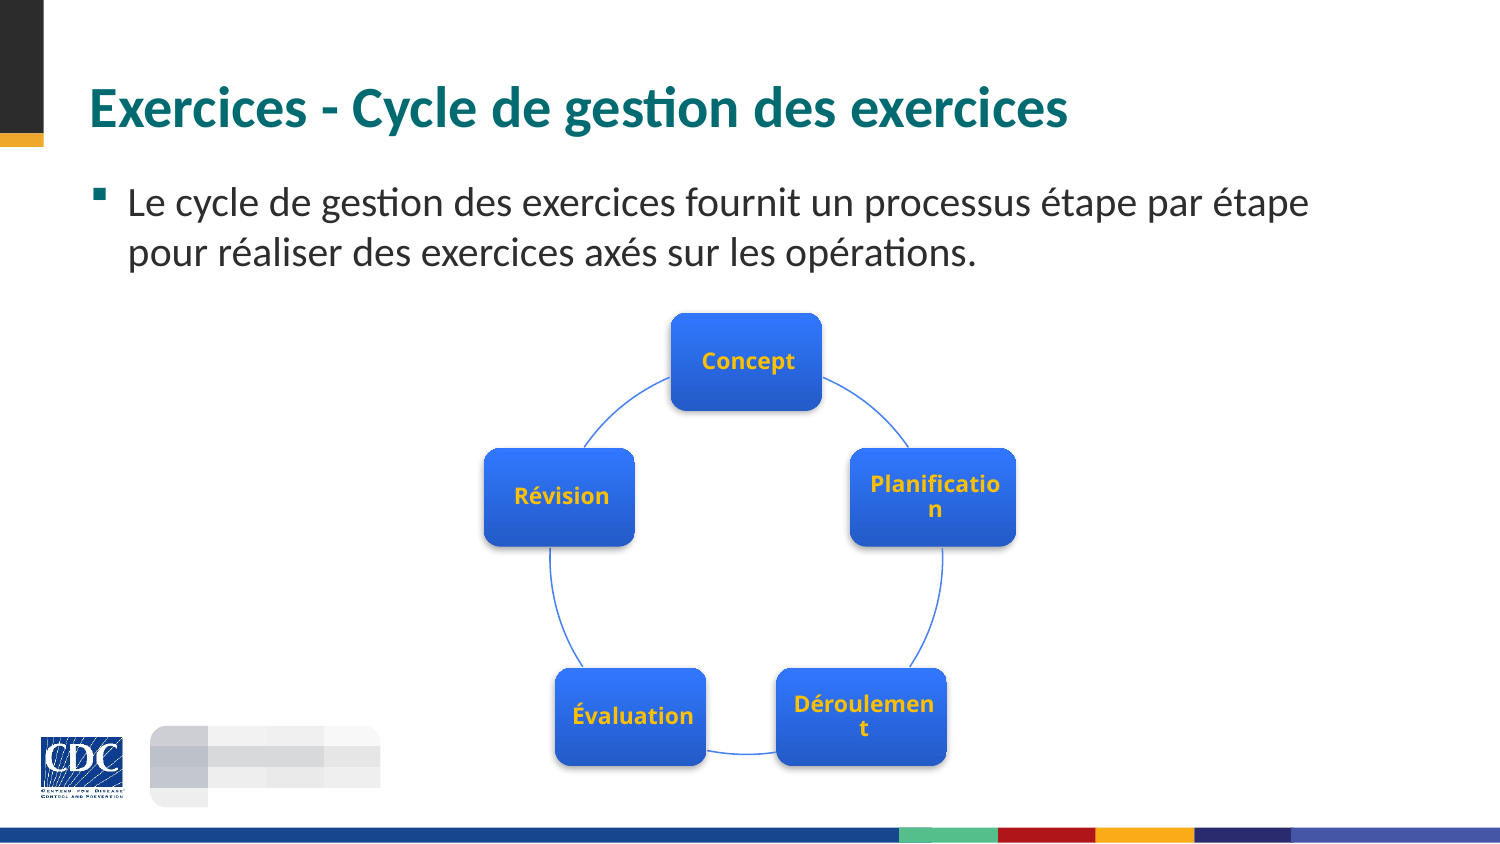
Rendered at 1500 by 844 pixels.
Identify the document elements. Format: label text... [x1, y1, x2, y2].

list Le cycle de gestion des exercices fournit un processus étape par étape pour réaliser des exercices axés sur les opérations. [75, 166, 1414, 556]
picture [41, 737, 125, 798]
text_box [287, 312, 1213, 774]
title Exercices - Cycle de gestion des exercices [75, 33, 1425, 147]
